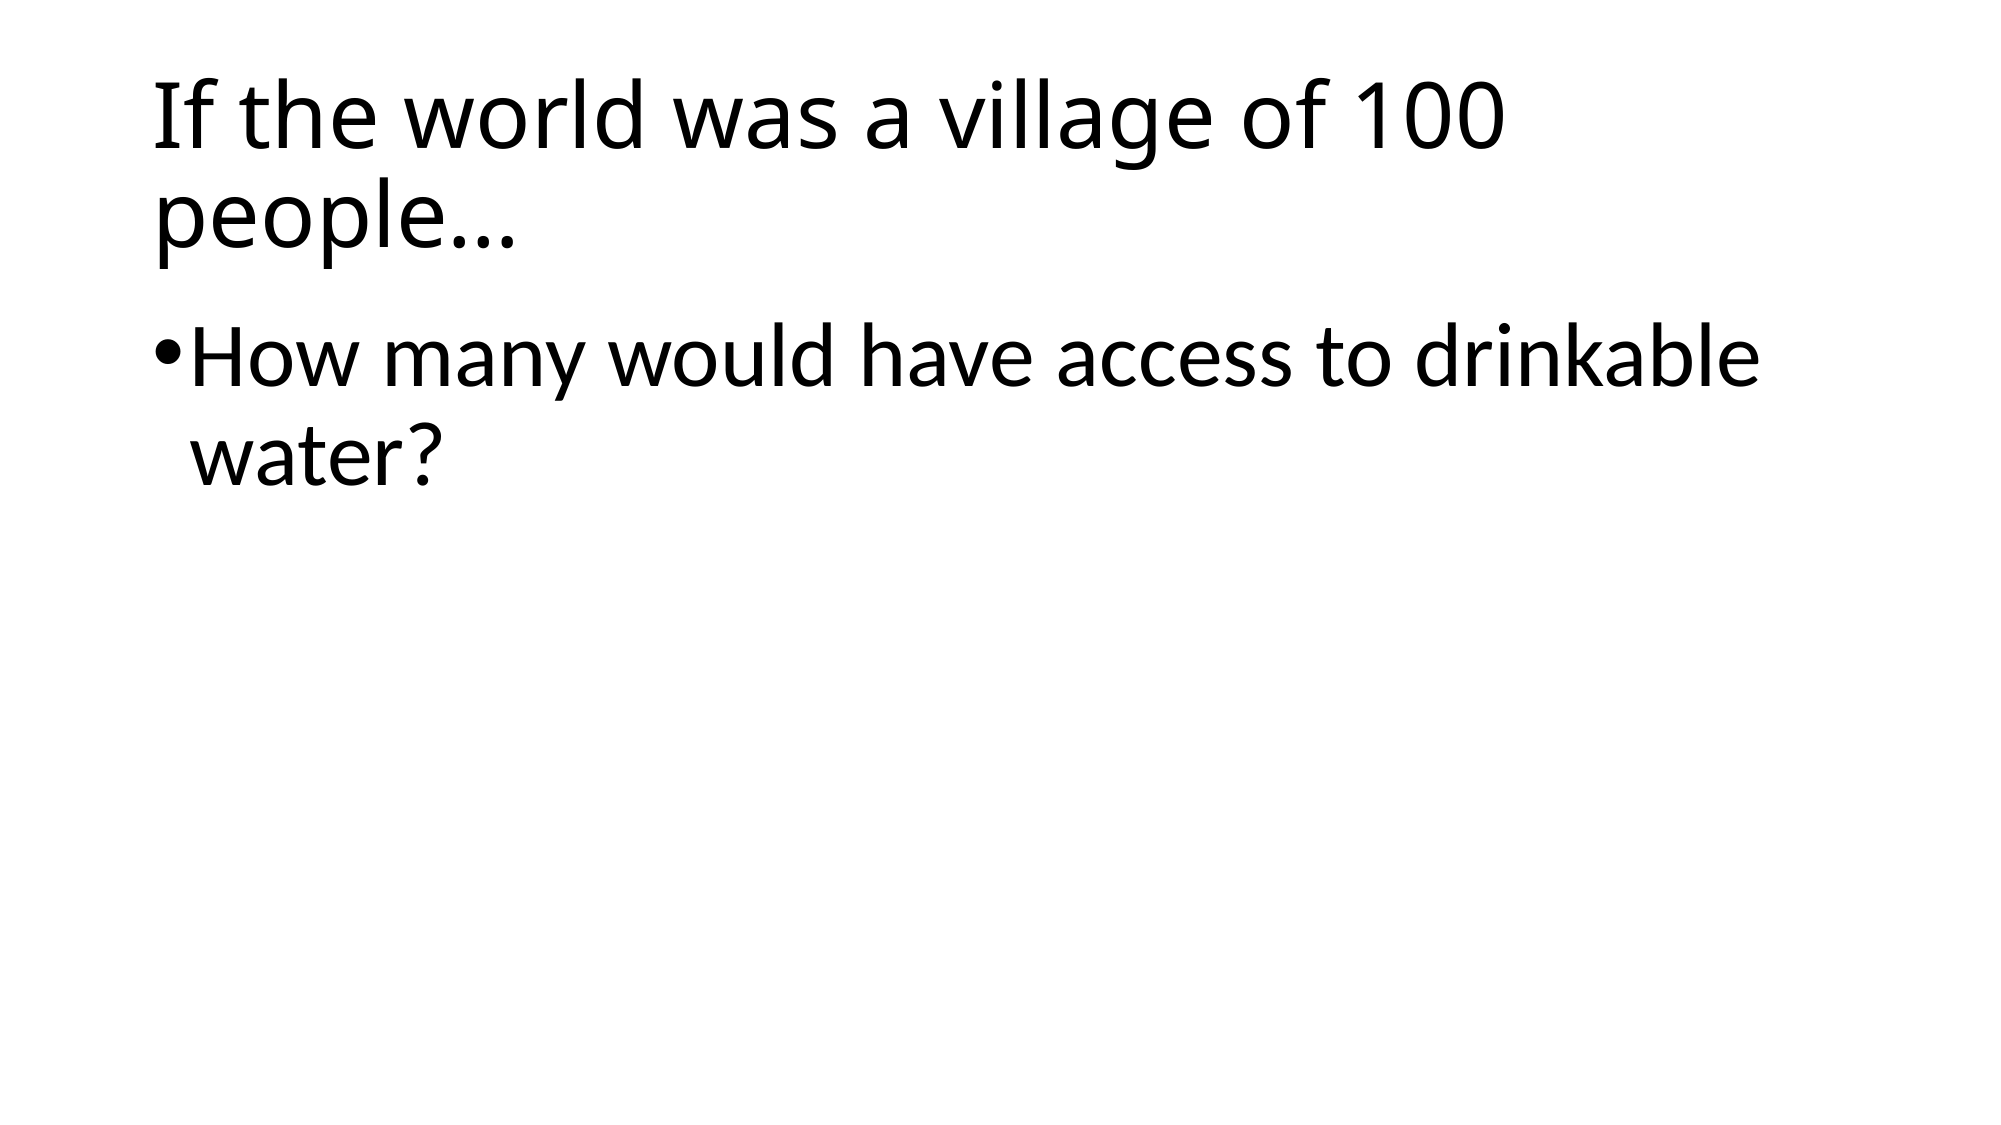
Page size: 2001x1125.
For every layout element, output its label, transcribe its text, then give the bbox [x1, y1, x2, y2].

list How many would have access to drinkable water? [137, 299, 1863, 1014]
title If the world was a village of 100 people… [137, 59, 1863, 278]
